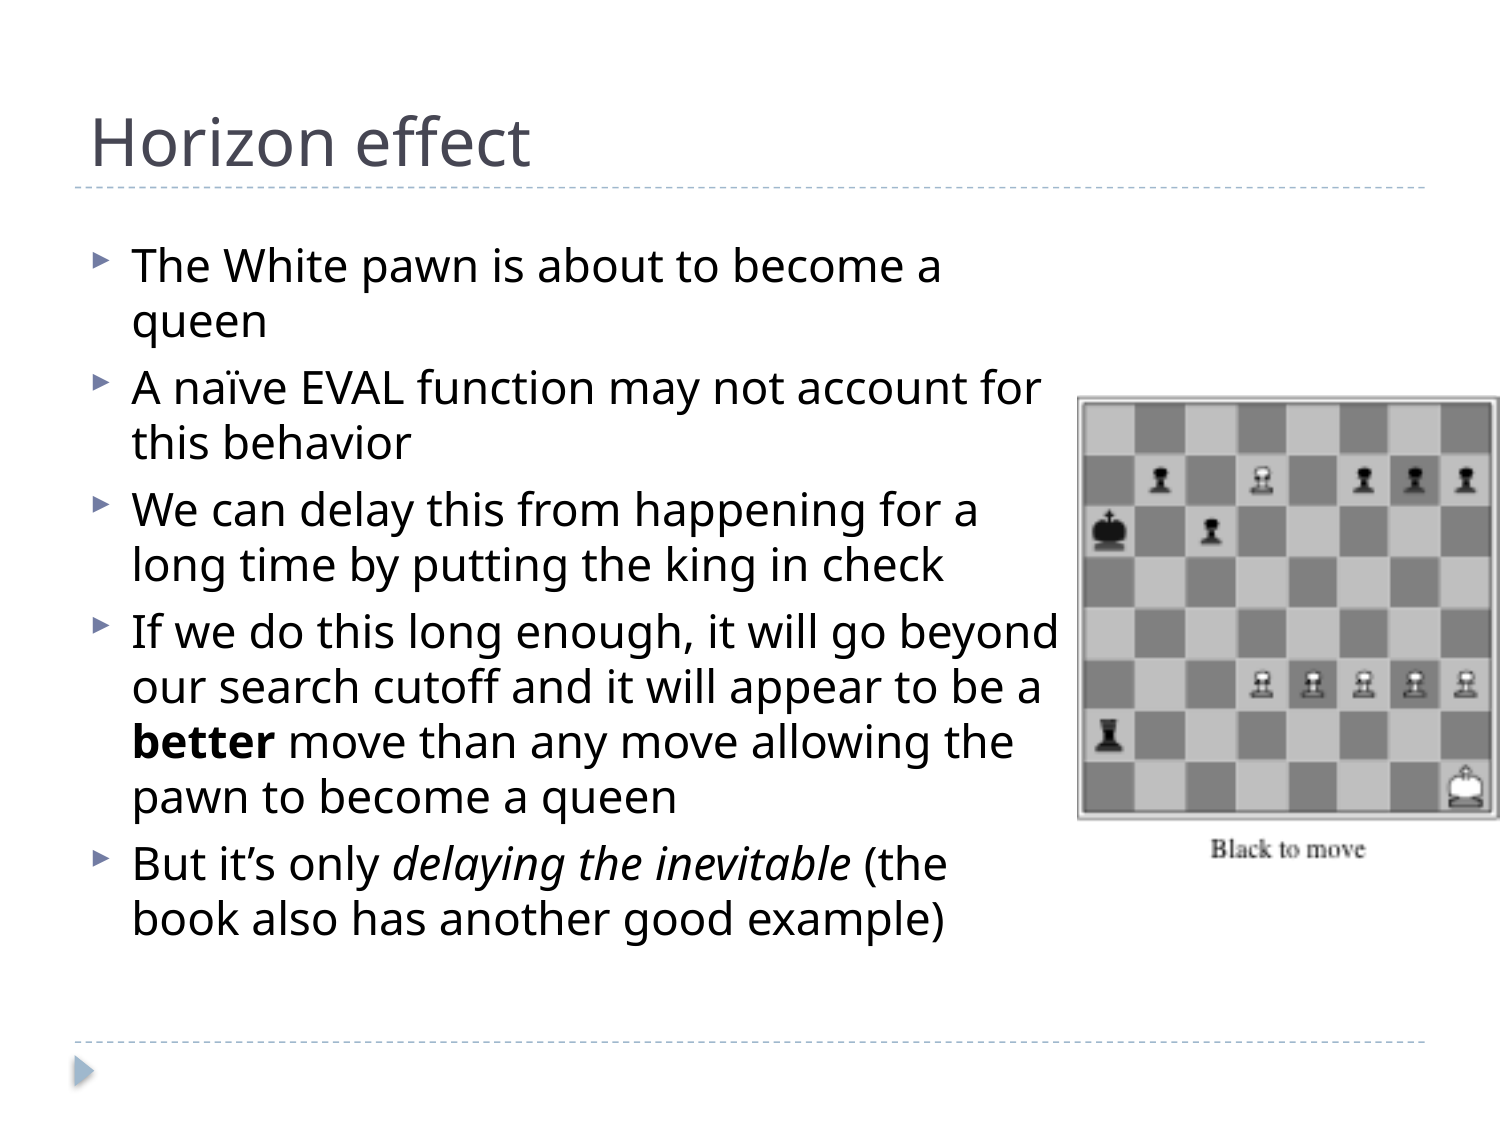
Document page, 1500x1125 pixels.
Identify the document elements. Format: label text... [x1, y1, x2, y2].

title Horizon effect [75, 37, 1425, 188]
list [1077, 370, 1500, 888]
list The White pawn is about to become a queen A naïve EVAL function may not account for this behavior We can delay this from happening for a long time by putting the king in check If we do this long enough, it will go beyond our search cutoff and it will appear to be a better move than any move allowing the pawn to become a queen But it’s only delaying the inevitable (the book also has another good example) [75, 229, 1078, 998]
